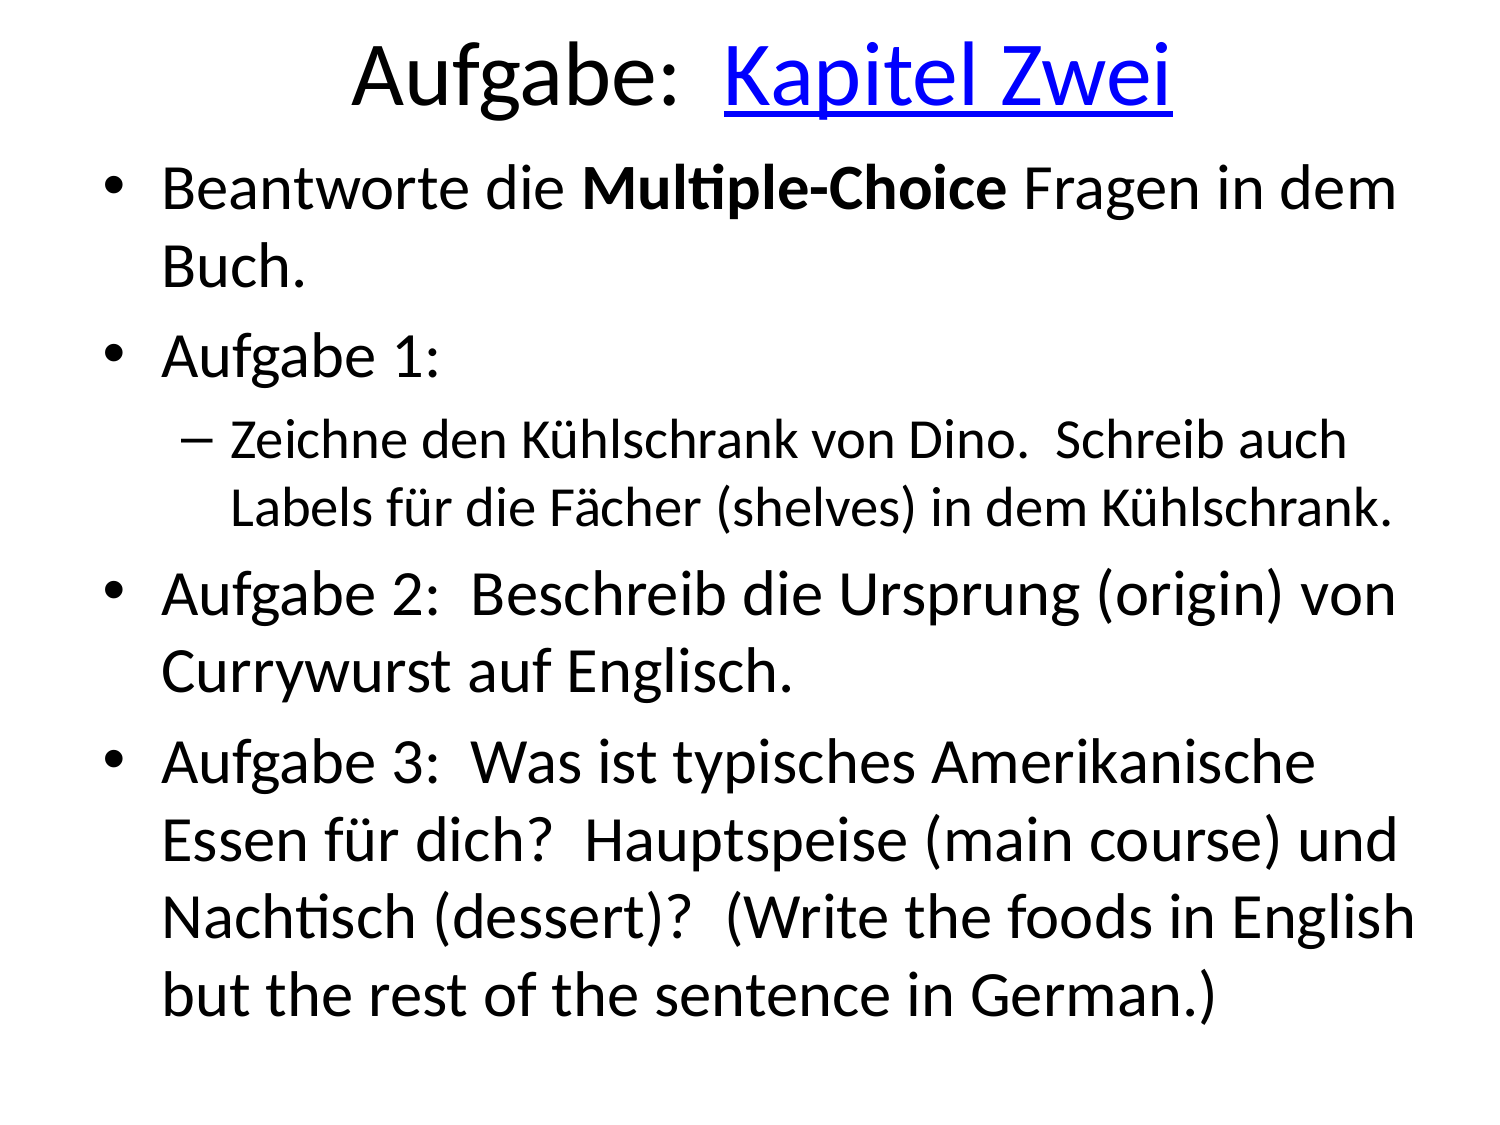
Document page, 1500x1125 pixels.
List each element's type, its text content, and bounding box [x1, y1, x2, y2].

list Beantworte die Multiple-Choice Fragen in dem Buch. Aufgabe 1: Zeichne den Kühlschrank von Dino. Schreib auch Labels für die Fächer (shelves) in dem Kühlschrank. Aufgabe 2: Beschreib die Ursprung (origin) von Currywurst auf Englisch. Aufgabe 3: Was ist typisches Amerikanische Essen für dich? Hauptspeise (main course) und Nachtisch (dessert)? (Write the foods in English but the rest of the sentence in German.) [87, 137, 1438, 1088]
title Aufgabe: Kapitel Zwei [87, 0, 1438, 137]
